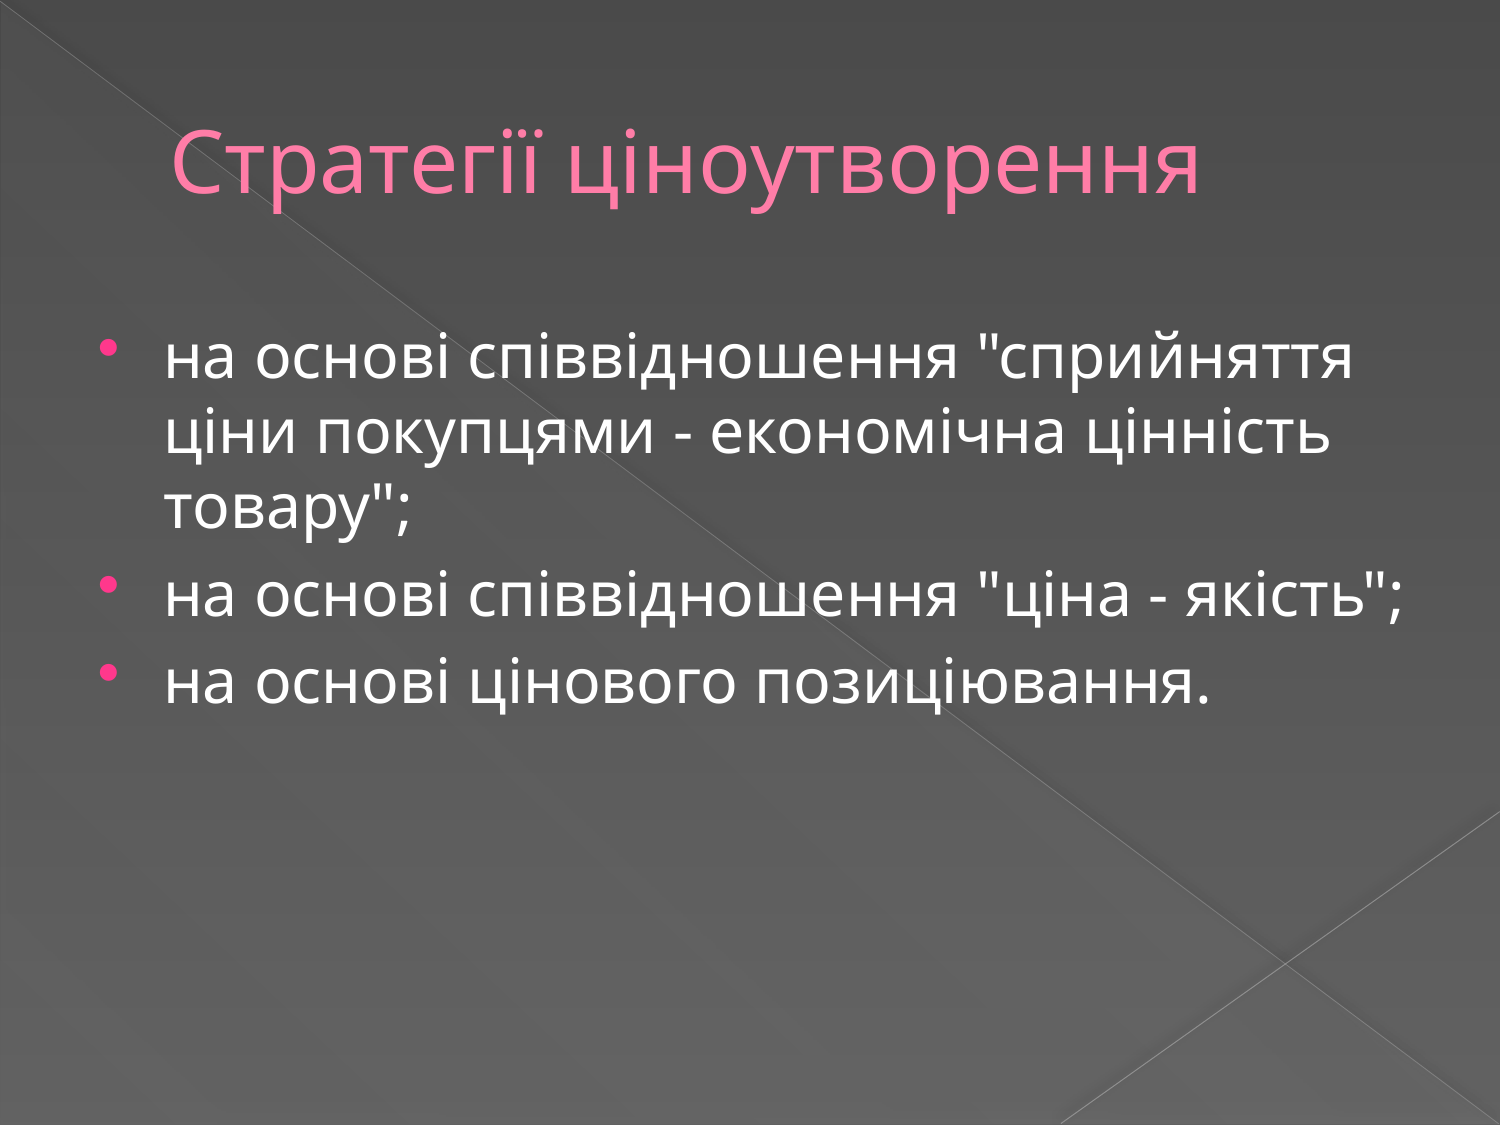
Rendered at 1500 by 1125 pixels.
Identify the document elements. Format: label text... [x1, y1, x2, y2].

list на основі співвідношення "сприйняття ціни покупцями - економічна цінність товару"; на основі співвідношення "ціна - якість"; на основі цінового позиціювання. [75, 308, 1425, 1059]
title Стратегії ціноутворення [75, 43, 1425, 274]
